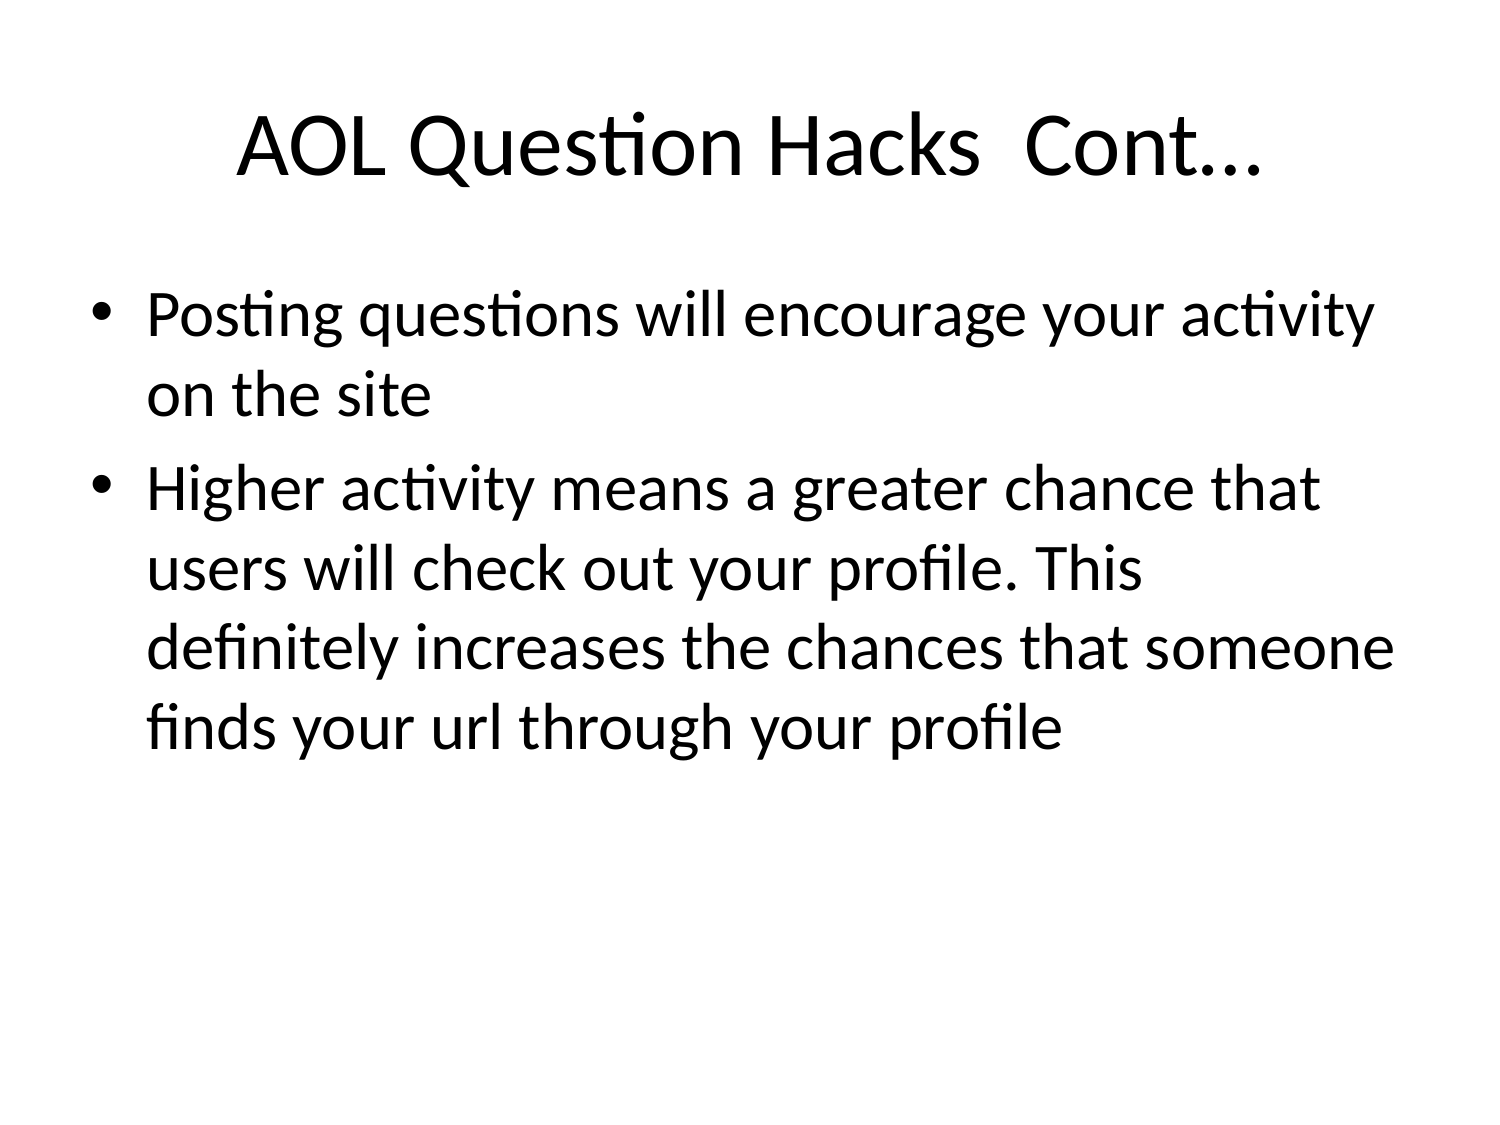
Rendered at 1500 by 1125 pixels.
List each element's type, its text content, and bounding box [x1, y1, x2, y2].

list Posting questions will encourage your activity on the site Higher activity means a greater chance that users will check out your profile. This definitely increases the chances that someone finds your url through your profile [75, 262, 1425, 1005]
title AOL Question Hacks Cont… [75, 45, 1425, 233]
